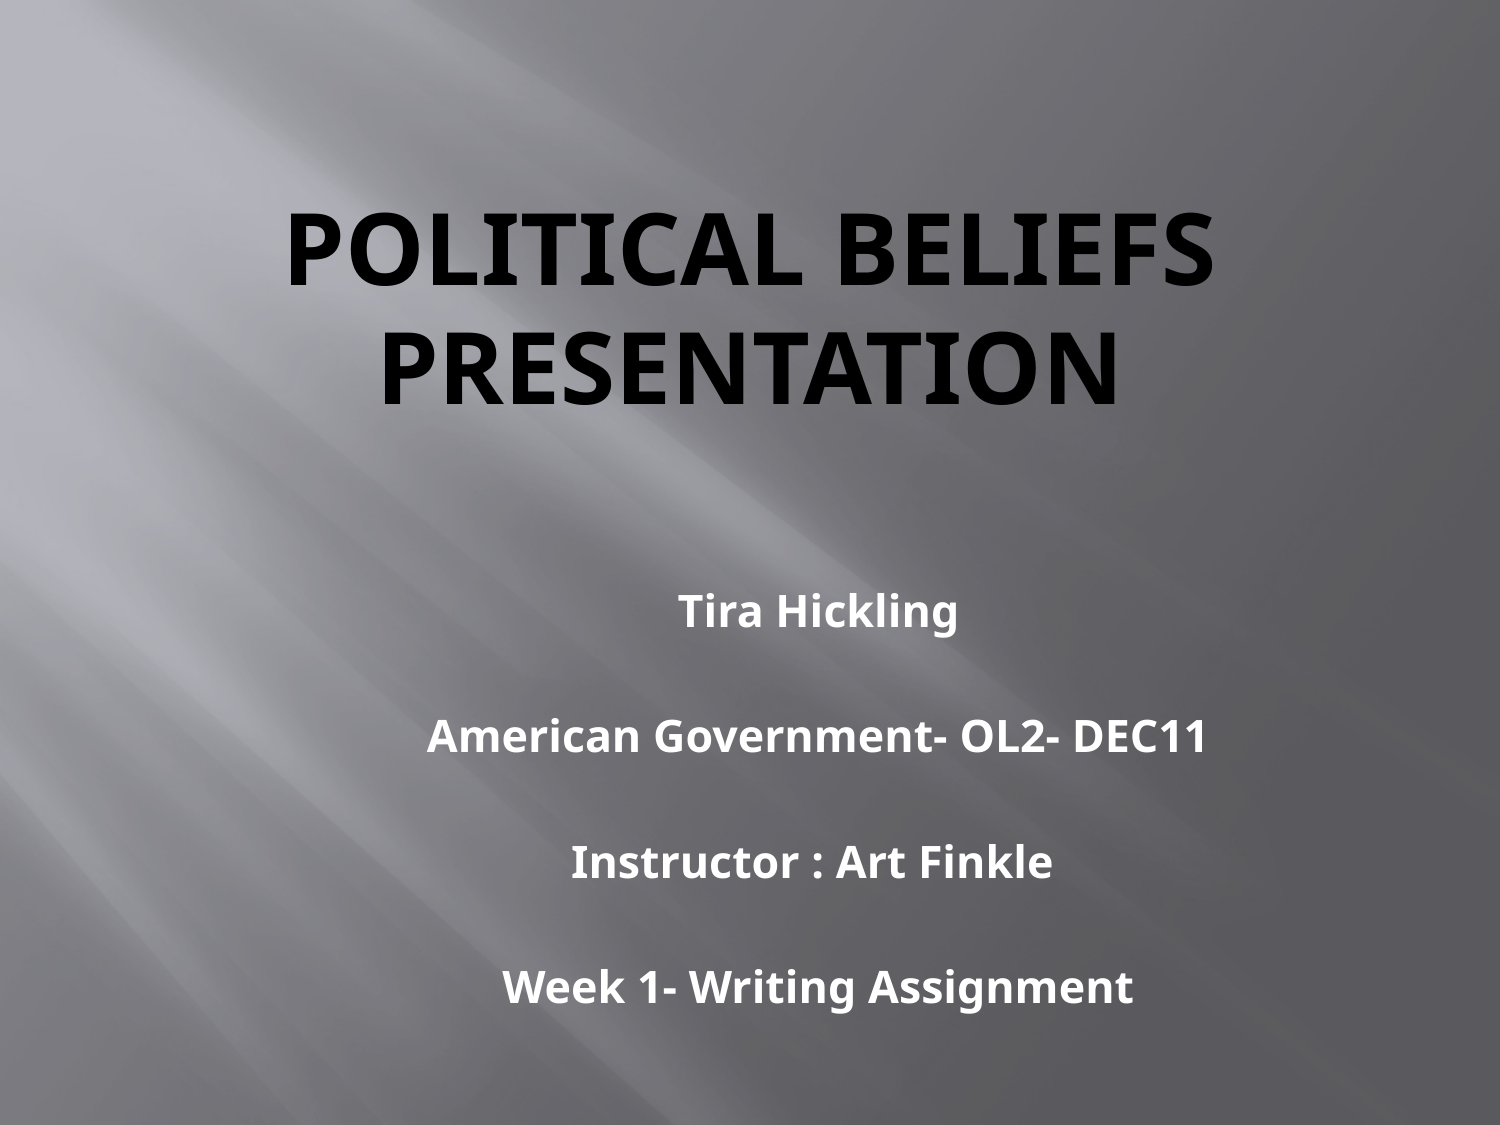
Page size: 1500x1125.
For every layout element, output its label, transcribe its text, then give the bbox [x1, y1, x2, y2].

subtitle Tira Hickling American Government- OL2- DEC11 Instructor : Art Finkle Week 1- Writing Assignment [225, 575, 1413, 1025]
title Political Beliefs Presentation [112, 112, 1388, 425]
